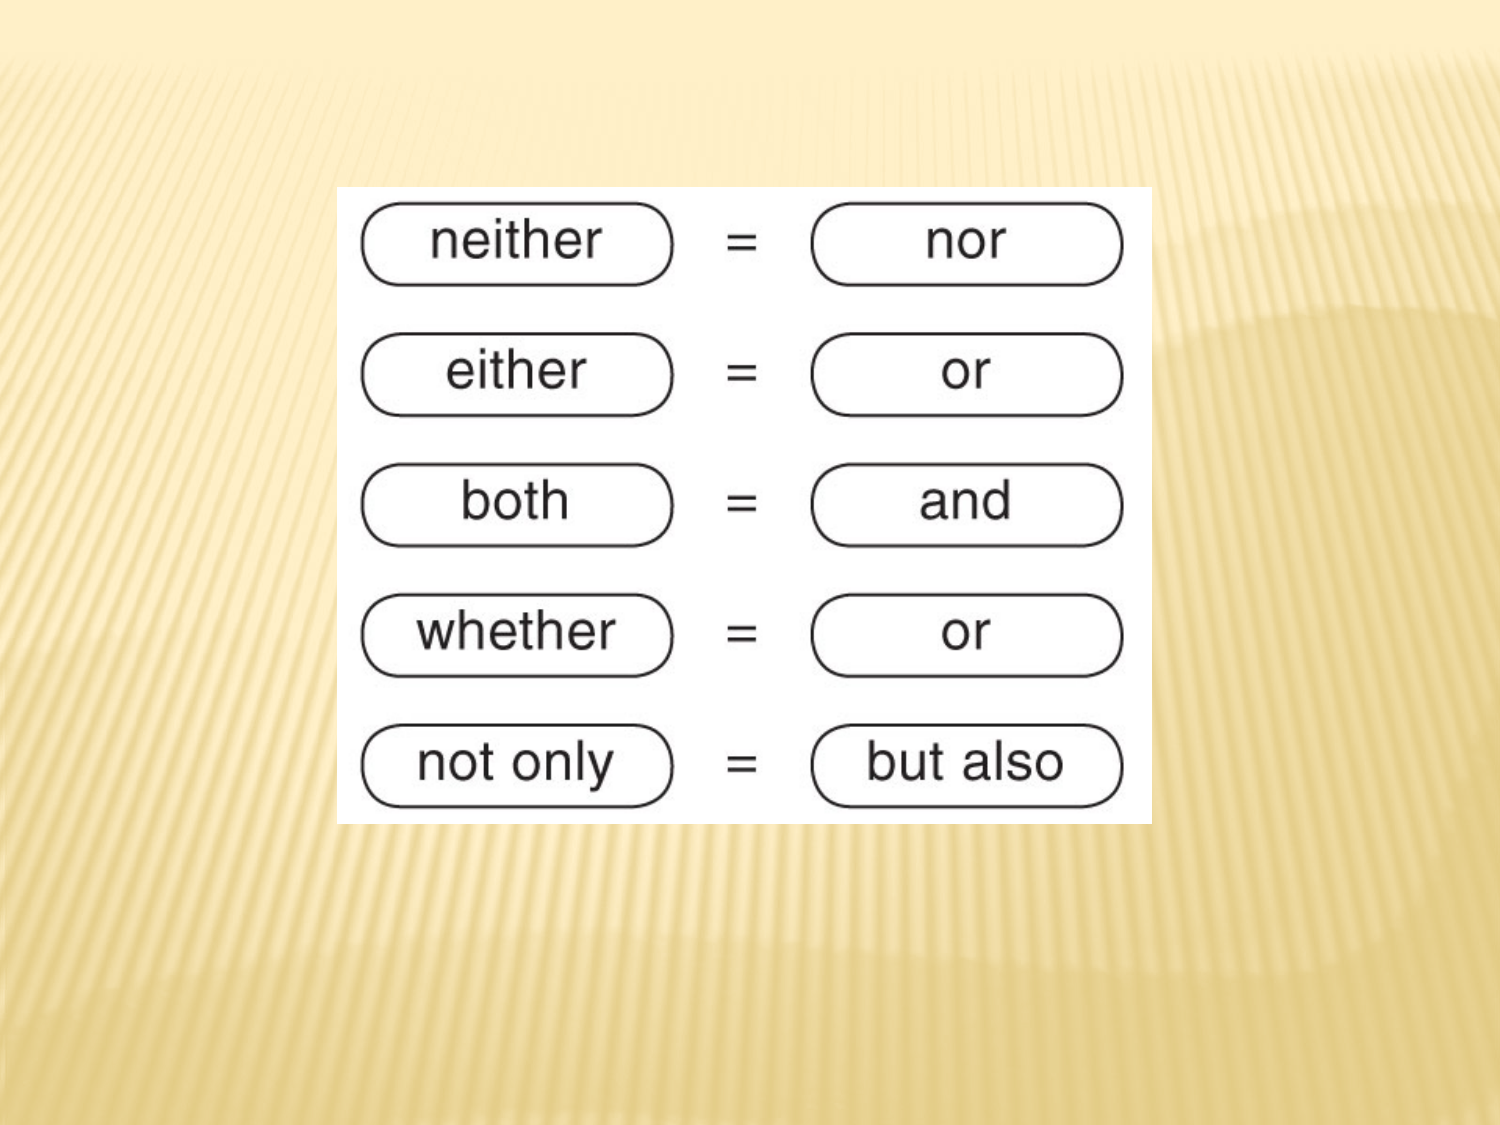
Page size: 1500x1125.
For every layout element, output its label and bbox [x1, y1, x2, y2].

picture [337, 187, 1152, 824]
